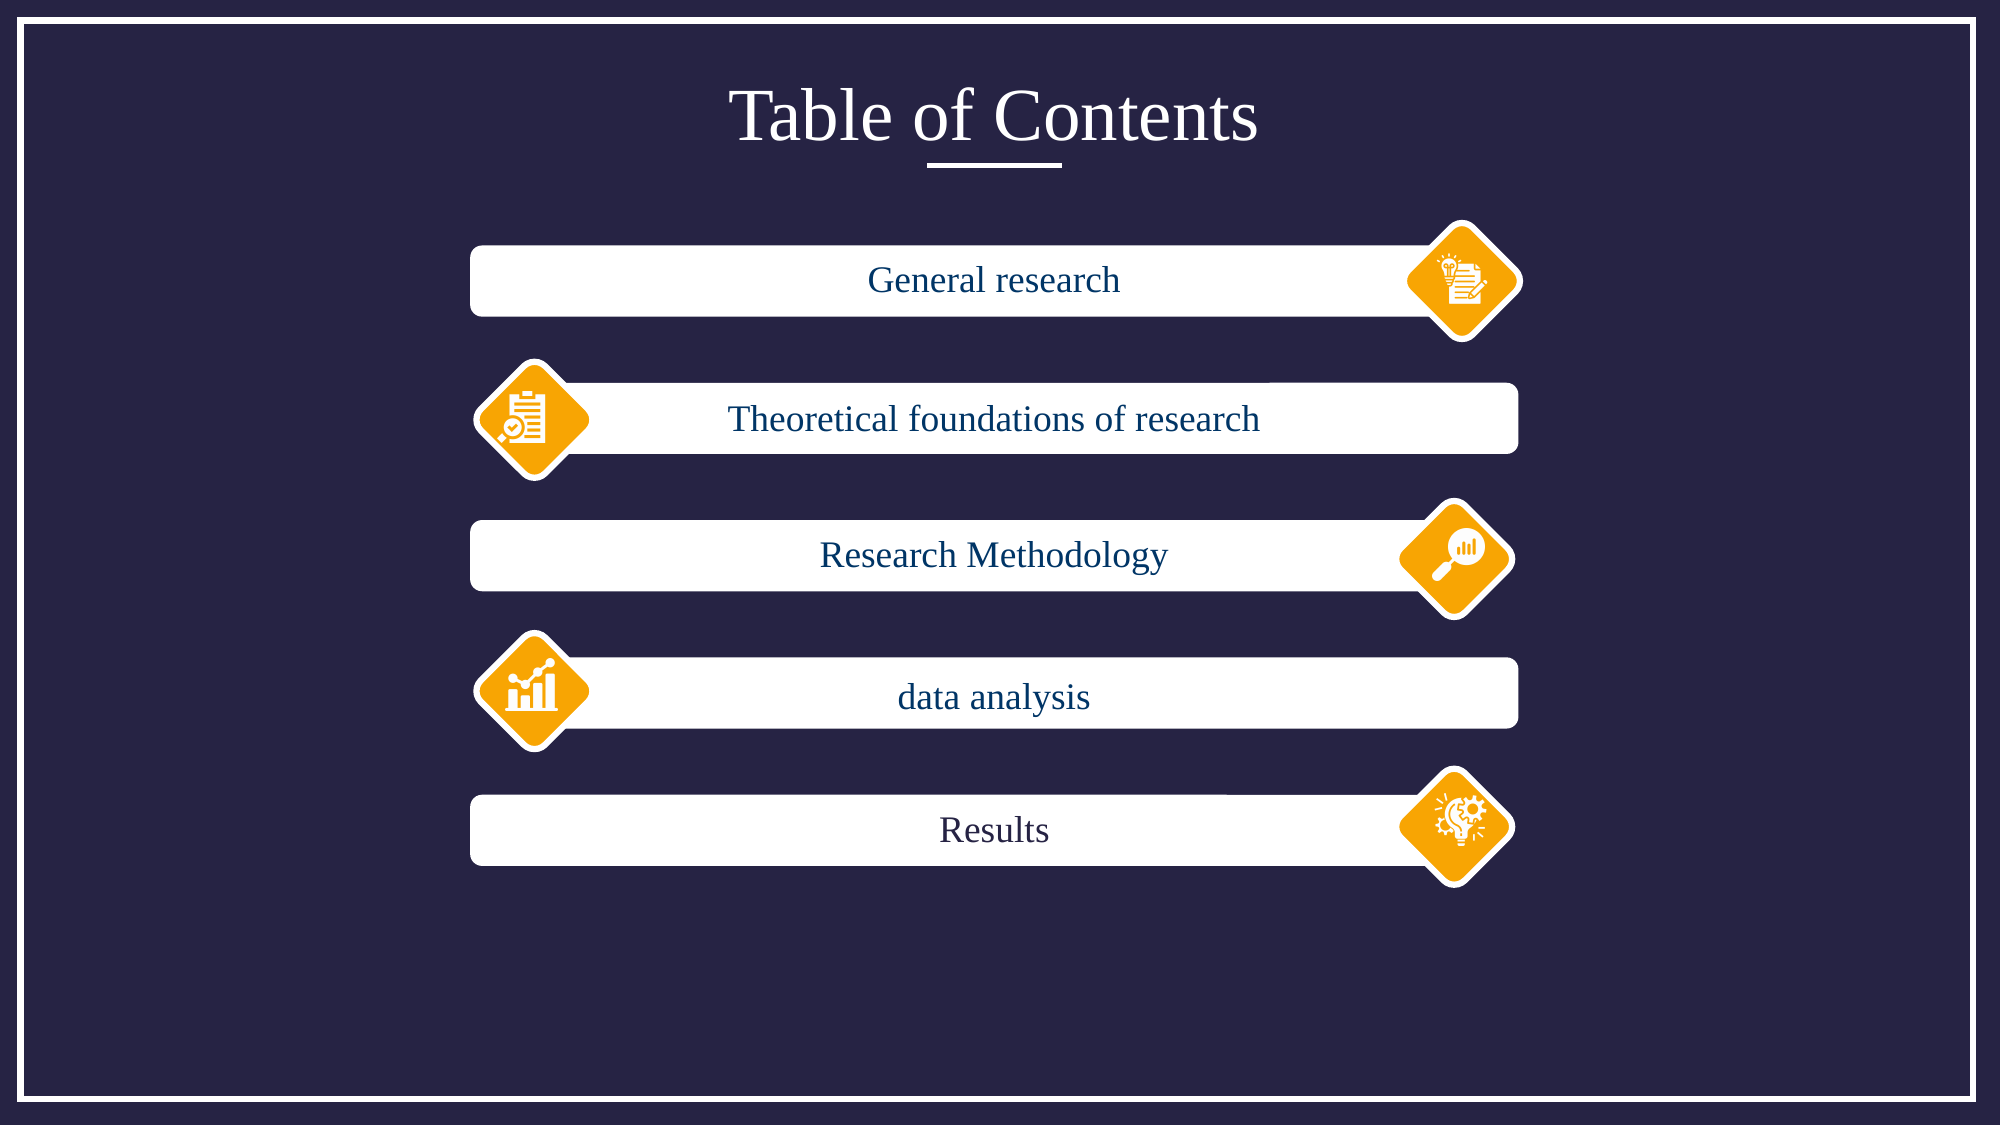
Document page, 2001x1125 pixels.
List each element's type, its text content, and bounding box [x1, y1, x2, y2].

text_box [489, 374, 580, 466]
text_box [469, 519, 1408, 593]
text_box [469, 244, 1416, 318]
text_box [489, 645, 580, 737]
text_box General research [495, 247, 1416, 308]
text_box Theoretical foundations of research [580, 386, 1497, 446]
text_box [1408, 513, 1500, 605]
text_box Table of Contents [20, 58, 1969, 163]
text_box Research Methodology [495, 522, 1408, 583]
text_box [580, 381, 1520, 455]
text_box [1408, 781, 1500, 873]
text_box [580, 656, 1520, 730]
text_box Results [491, 797, 1408, 858]
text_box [1416, 235, 1508, 327]
text_box data analysis [580, 664, 1497, 725]
text_box [469, 793, 1408, 867]
